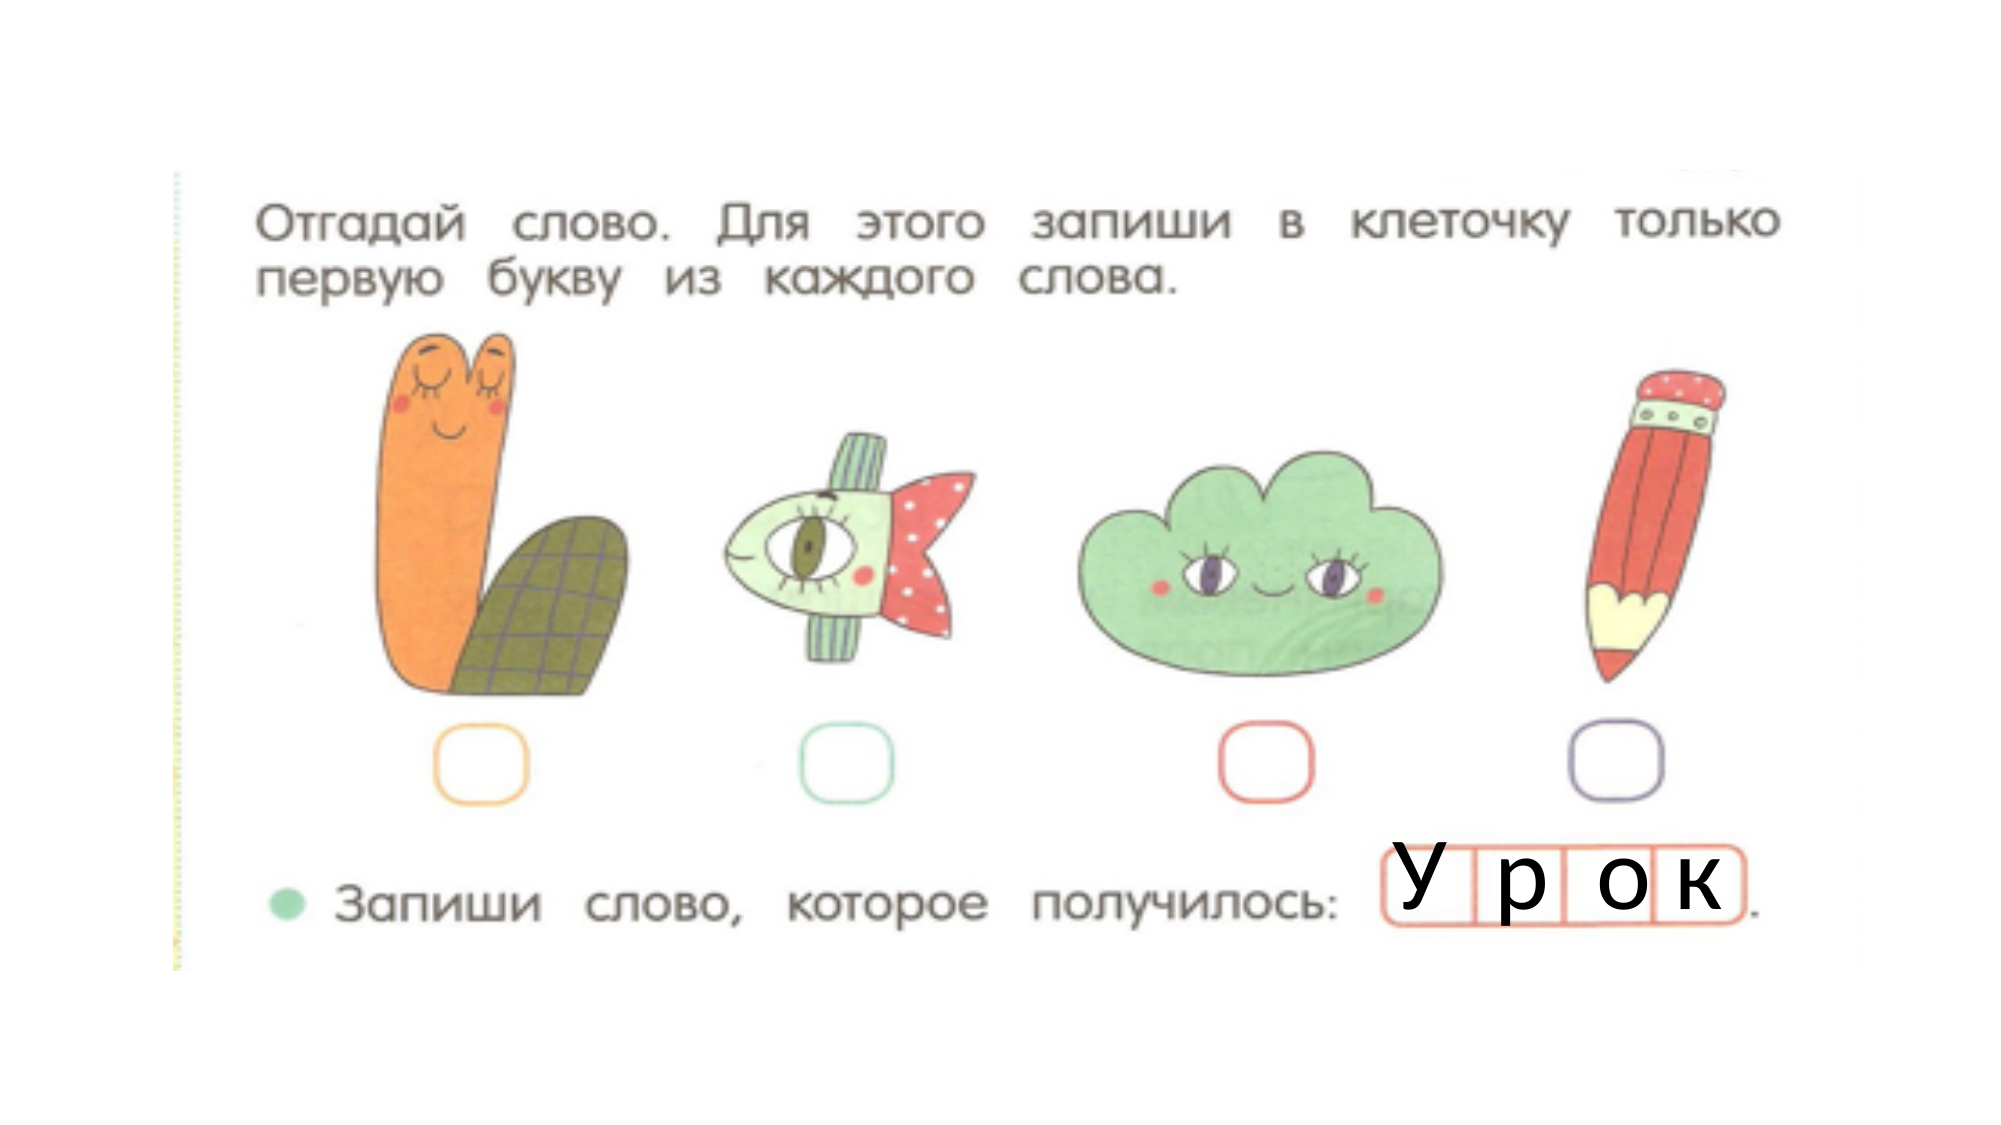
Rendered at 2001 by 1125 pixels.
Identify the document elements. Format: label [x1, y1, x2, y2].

picture [172, 170, 1859, 971]
